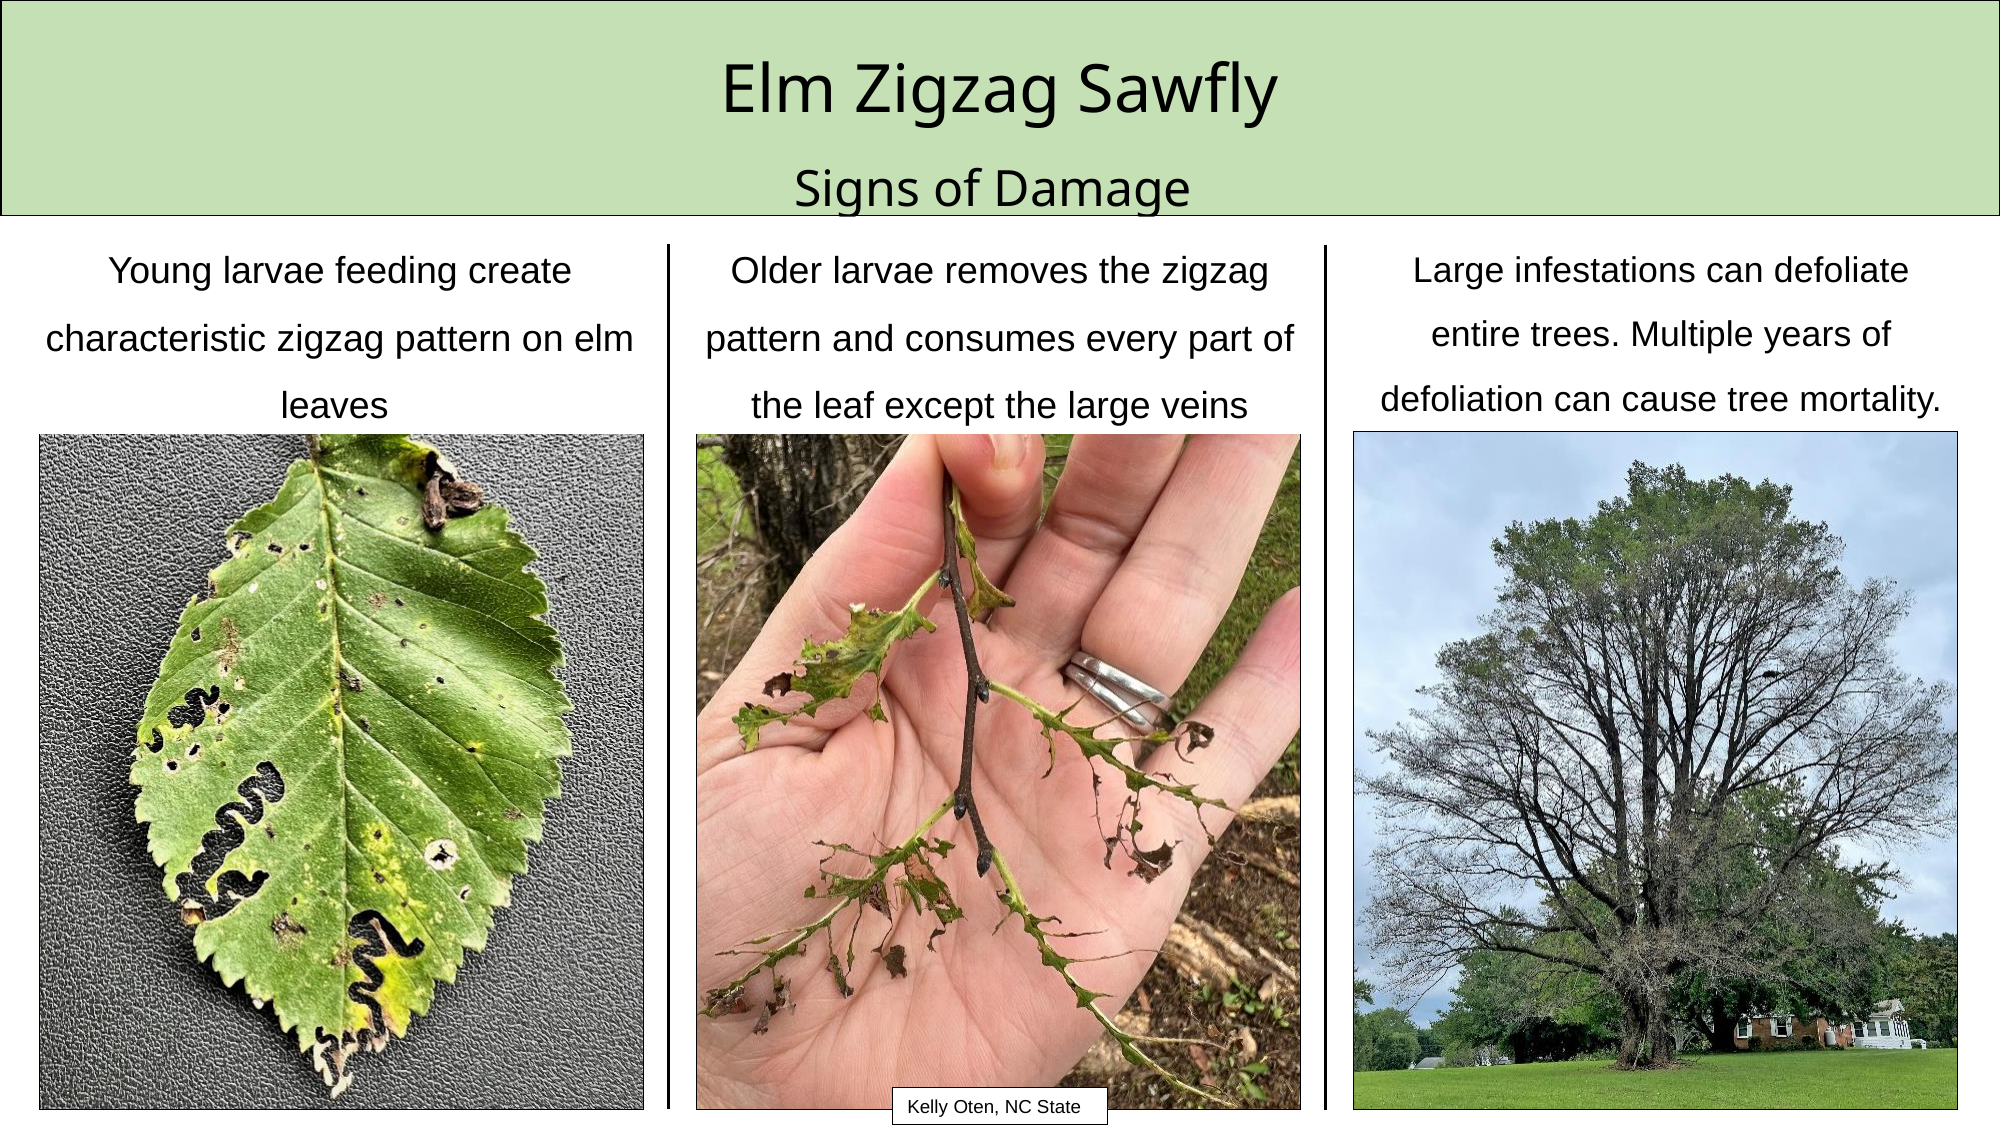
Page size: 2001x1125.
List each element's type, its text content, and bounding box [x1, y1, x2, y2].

picture [39, 431, 644, 1110]
picture [696, 431, 1301, 1110]
text_box Elm Zigzag Sawfly Signs of Damage [1311, 216, 1971, 224]
list Large infestations can defoliate entire trees. Multiple years of defoliation can cause tree mortality. [1349, 217, 1975, 429]
picture [1353, 431, 1958, 1110]
text_box Young larvae feeding create characteristic zigzag pattern on elm leaves [29, 216, 651, 434]
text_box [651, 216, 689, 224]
text_box Kelly Oten, NC State [892, 1110, 1108, 1125]
text_box Older larvae removes the zigzag pattern and consumes every part of the leaf except the large veins [689, 216, 1311, 434]
picture [0, 0, 2000, 216]
